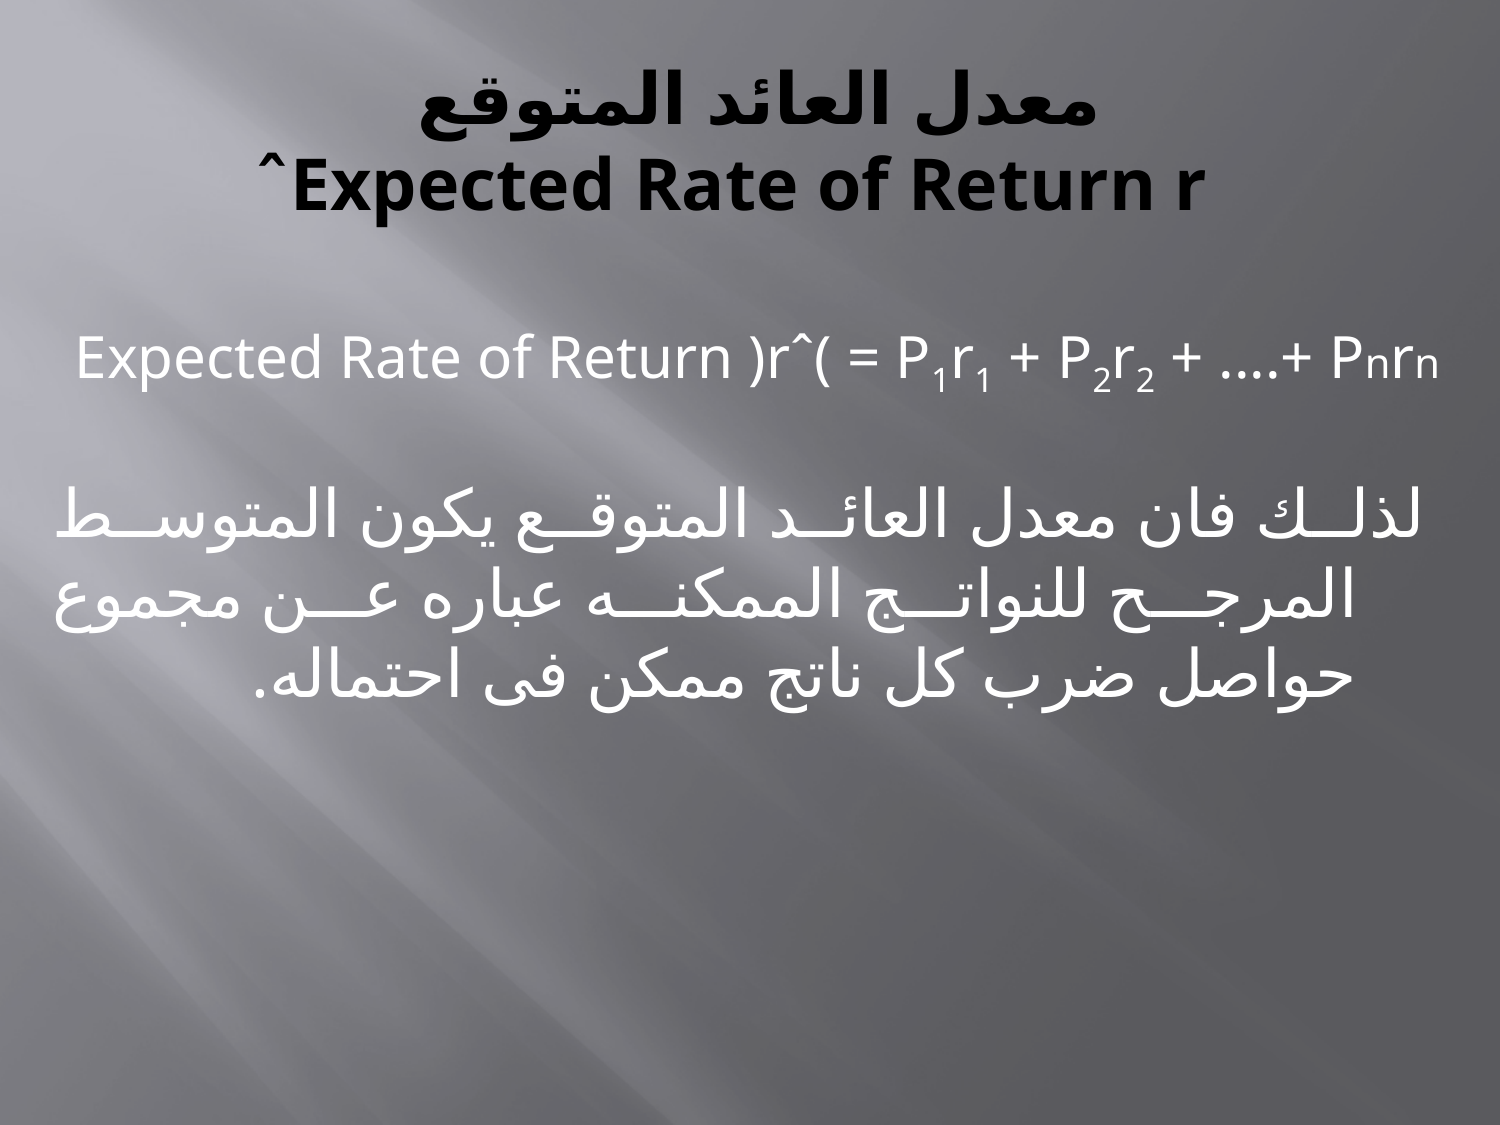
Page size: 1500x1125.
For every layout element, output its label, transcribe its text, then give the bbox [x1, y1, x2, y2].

title معدل العائد المتوقع Expected Rate of Return rˆ [75, 45, 1425, 233]
list Expected Rate of Return )rˆ( = P1r1 + P2r2 + ....+ Pnrn لذلك فان معدل العائد المتوقع يكون المتوسط المرجح للنواتج الممكنه عباره عن مجموع حواصل ضرب كل ناتج ممكن فى احتماله. [37, 312, 1463, 1035]
